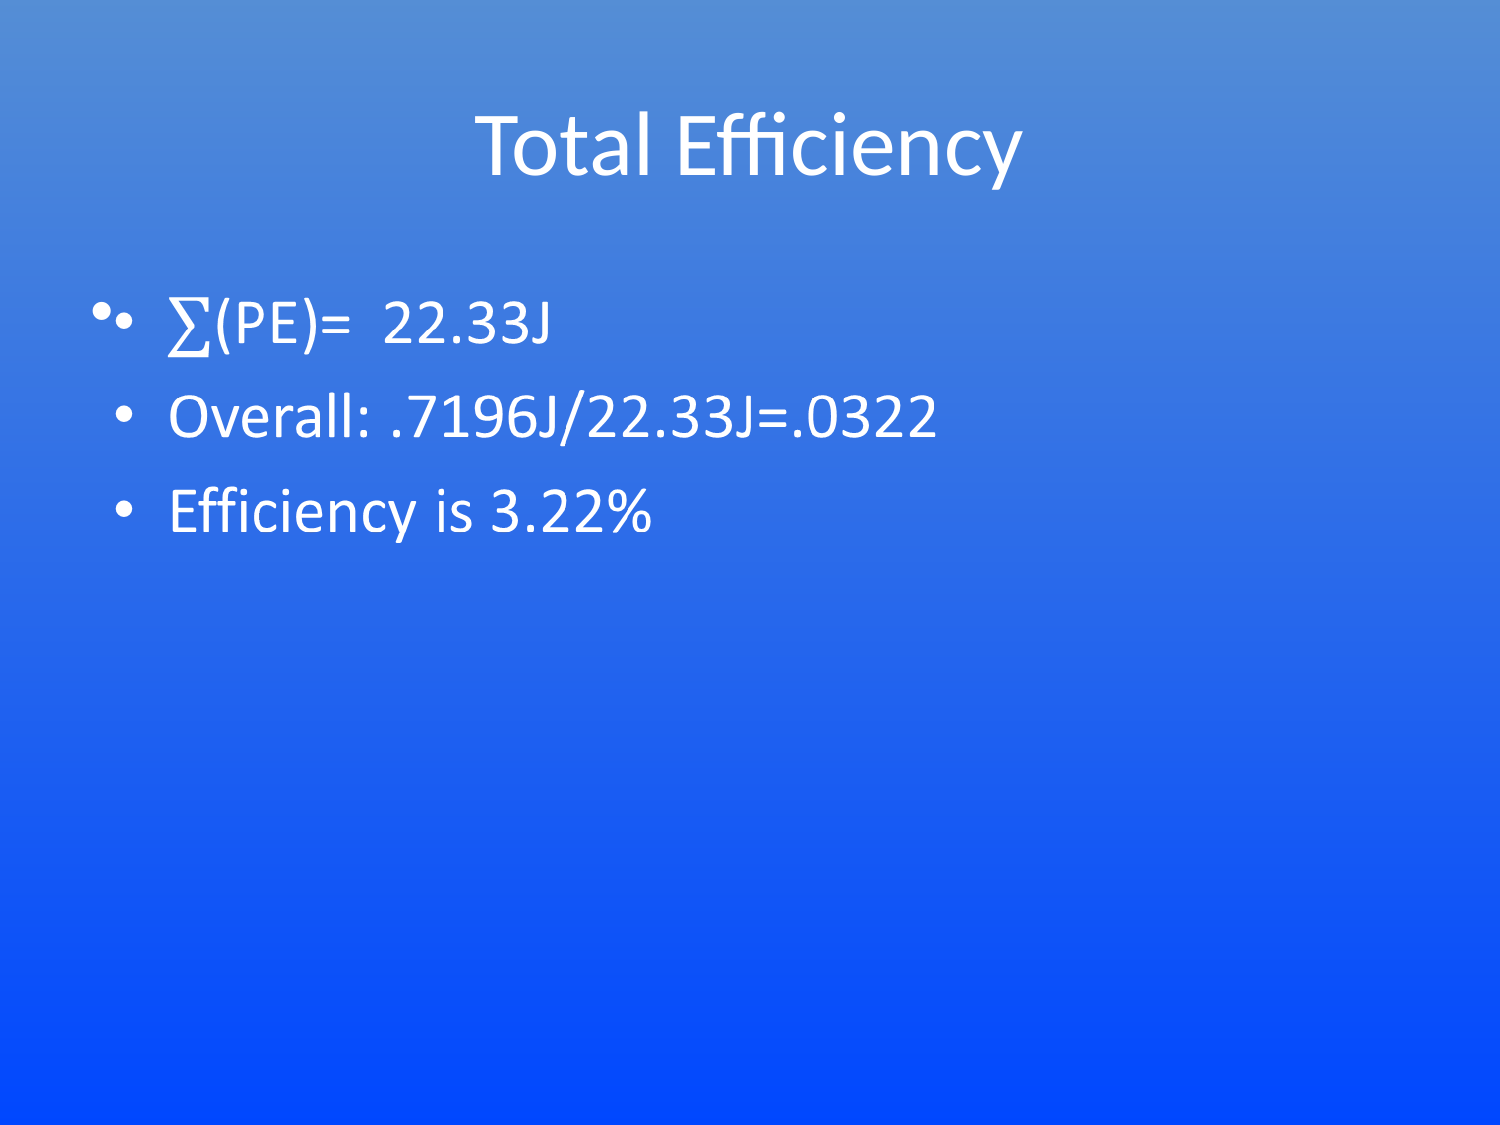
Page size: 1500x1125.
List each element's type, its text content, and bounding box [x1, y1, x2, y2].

title Total Efficiency [75, 45, 1425, 233]
list [75, 262, 1425, 1005]
